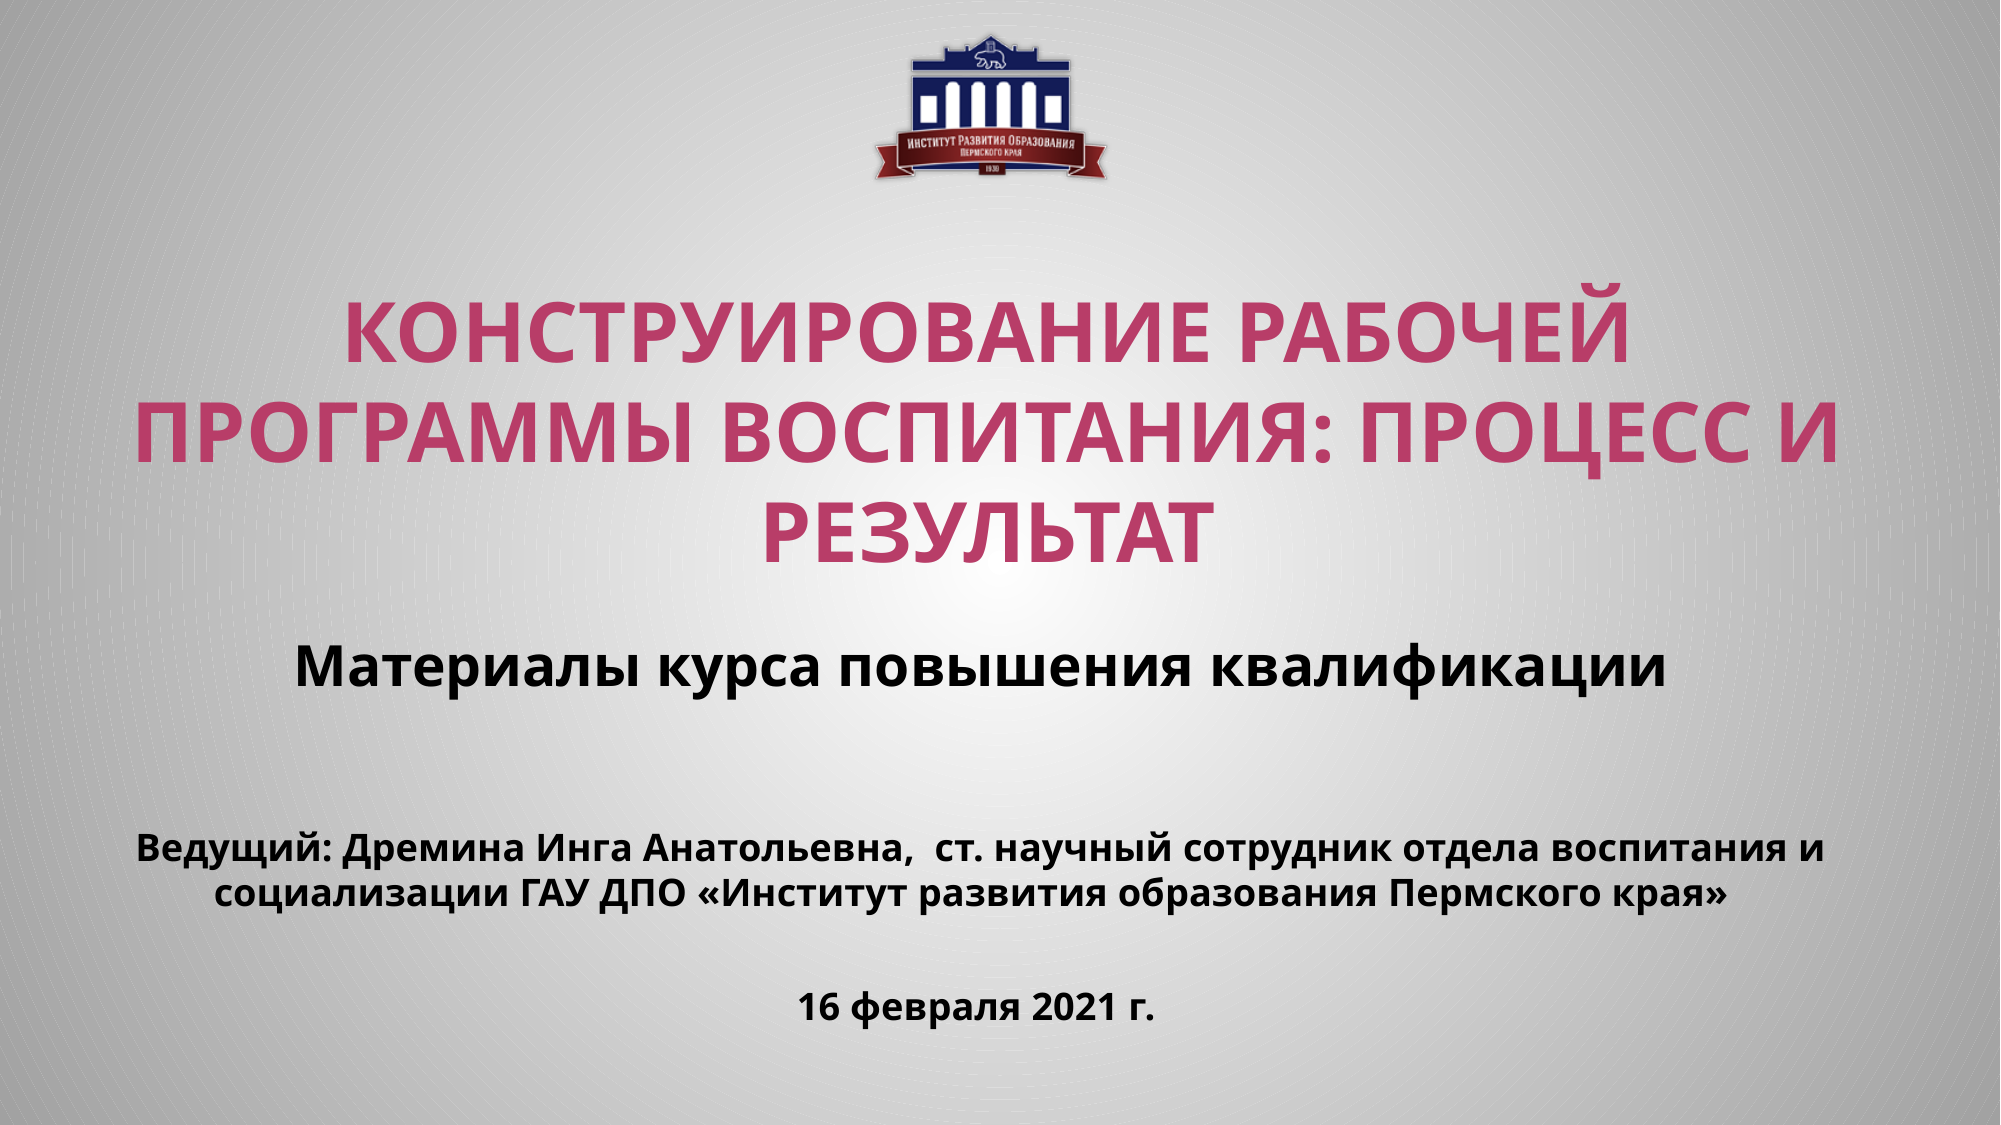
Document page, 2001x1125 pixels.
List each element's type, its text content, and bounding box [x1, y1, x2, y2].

picture [869, 29, 1113, 185]
title Конструирование рабочей программы воспитания: процесс и результат [45, 267, 1931, 680]
subtitle Материалы курса повышения квалификации Ведущий: Дремина Инга Анатольевна, ст. научный сотрудник отдела воспитания и социализации ГАУ ДПО «Институт развития образования Пермского края» 16 февраля 2021 г. [111, 630, 1852, 1091]
